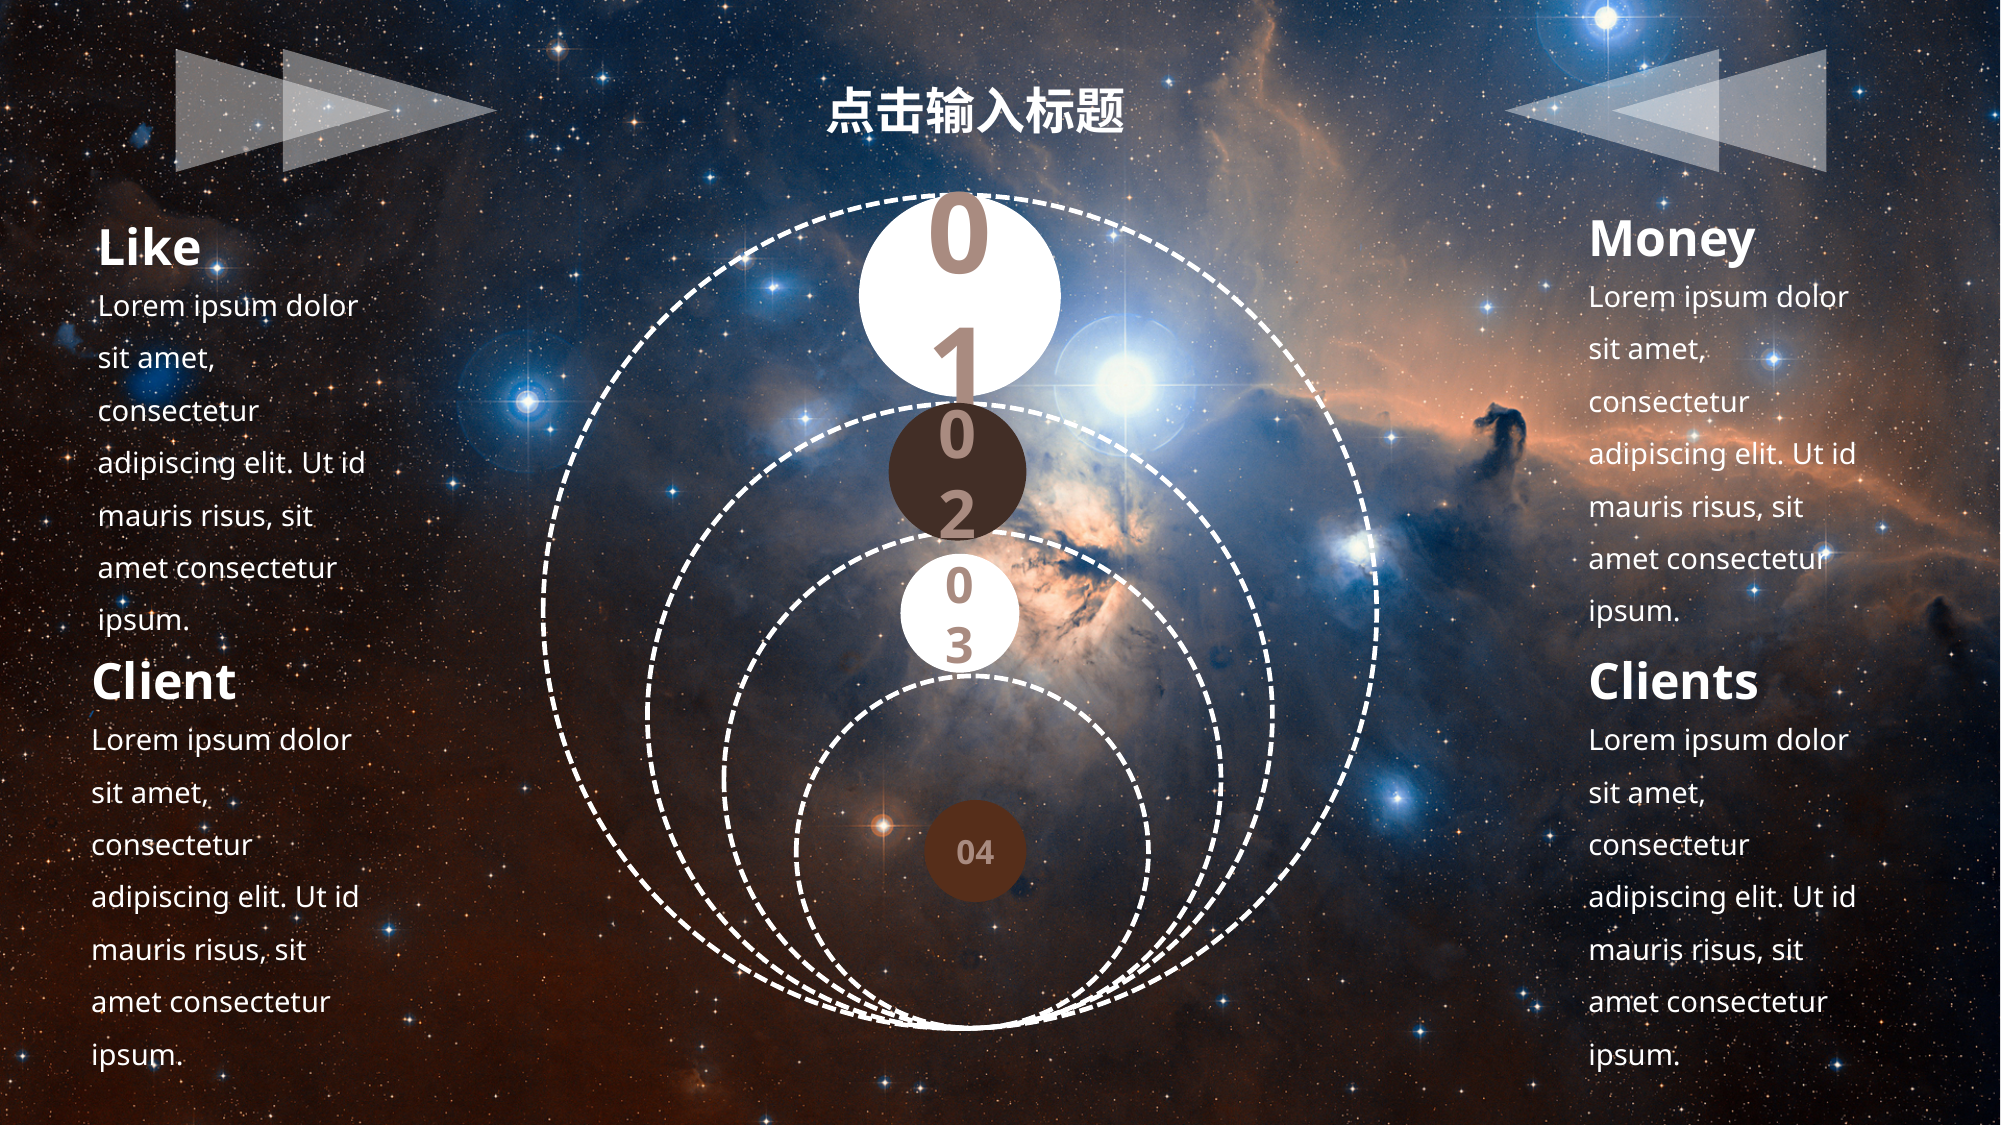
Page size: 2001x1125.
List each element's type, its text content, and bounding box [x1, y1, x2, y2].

text_box Lorem ipsum dolor sit amet, consectetur adipiscing elit. Ut id mauris risus, sit amet consectetur ipsum. [91, 703, 367, 989]
text_box [646, 403, 953, 1030]
text_box Lorem ipsum dolor sit amet, consectetur adipiscing elit. Ut id mauris risus, sit amet consectetur ipsum. [1588, 703, 1865, 989]
text_box 点击输入标题 [810, 72, 1141, 148]
text_box 04 [923, 798, 1028, 904]
text_box 01 [857, 193, 1062, 398]
text_box [542, 194, 1378, 1024]
text_box Clients [1588, 647, 1865, 703]
text_box Lorem ipsum dolor sit amet, consectetur adipiscing elit. Ut id mauris risus, sit amet consectetur ipsum. [1588, 260, 1865, 545]
text_box Money [1588, 203, 1865, 260]
text_box [795, 674, 1150, 1030]
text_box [1504, 48, 1827, 173]
text_box 03 [899, 552, 1021, 674]
text_box Like [97, 212, 374, 269]
text_box 02 [887, 401, 1028, 542]
text_box Lorem ipsum dolor sit amet, consectetur adipiscing elit. Ut id mauris risus, sit amet consectetur ipsum. [97, 269, 374, 554]
text_box Client [91, 647, 367, 703]
text_box [973, 402, 1274, 1005]
picture [0, 0, 2001, 1125]
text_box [175, 48, 498, 173]
text_box [722, 531, 1222, 1026]
